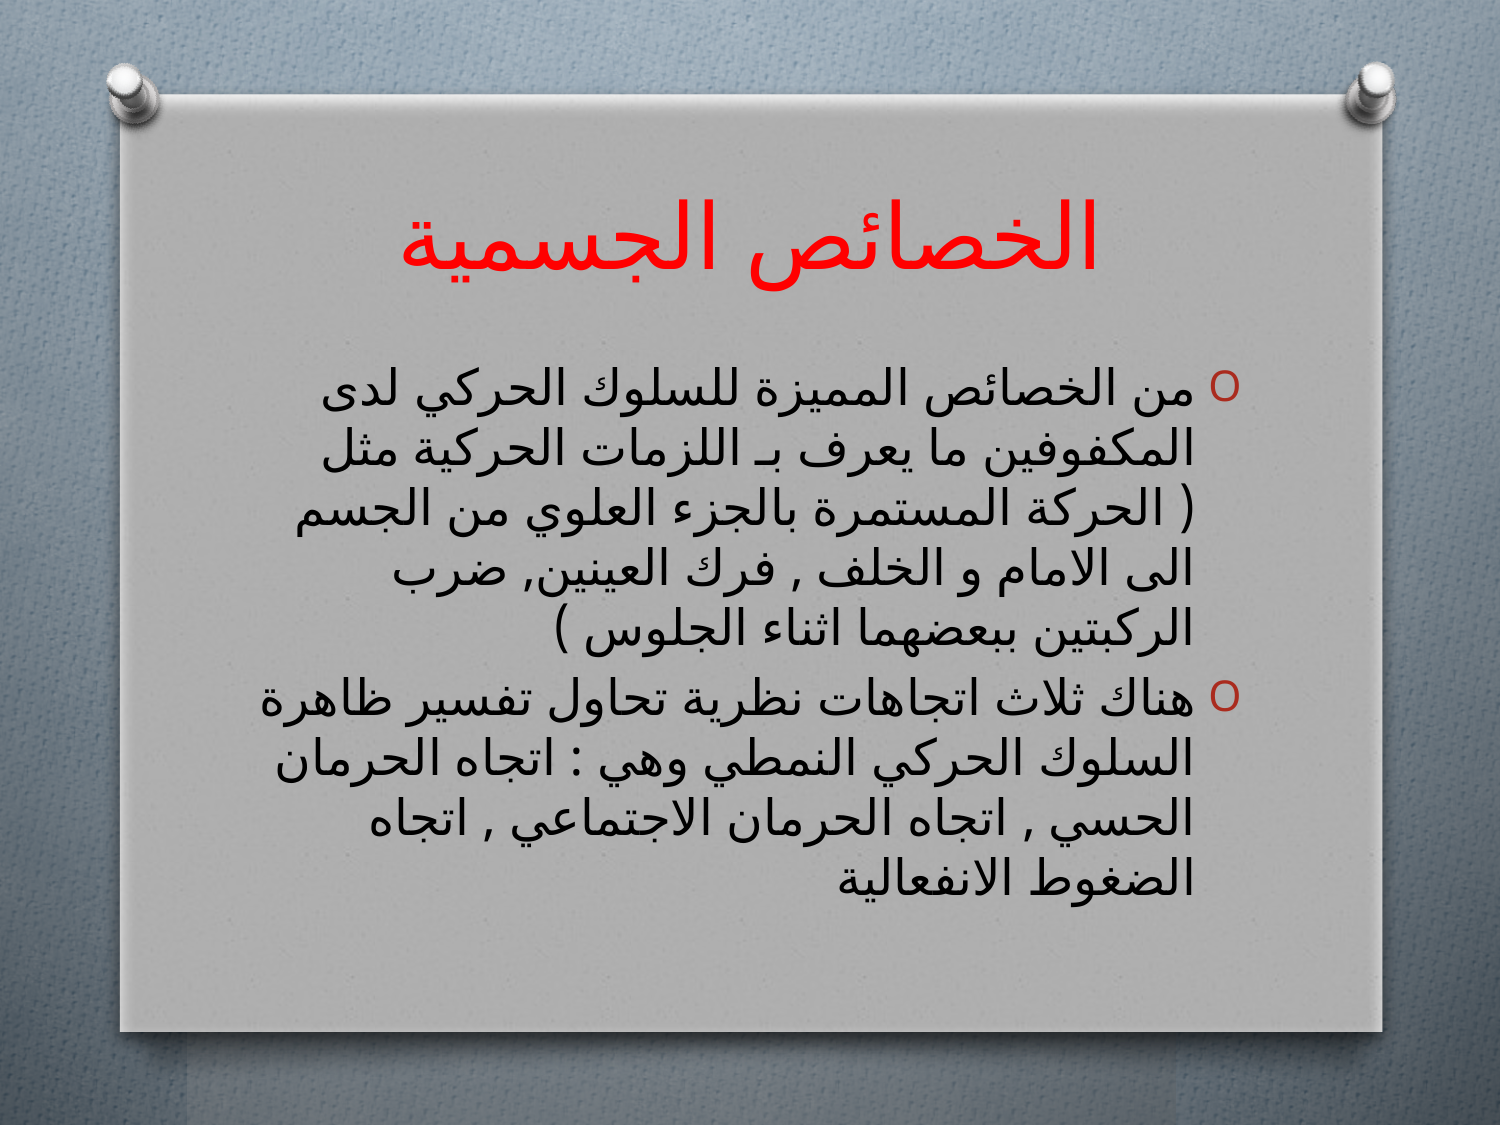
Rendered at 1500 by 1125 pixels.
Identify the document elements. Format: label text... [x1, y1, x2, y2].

list من الخصائص المميزة للسلوك الحركي لدى المكفوفين ما يعرف بـ اللزمات الحركية مثل ( الحركة المستمرة بالجزء العلوي من الجسم الى الامام و الخلف , فرك العينين, ضرب الركبتين ببعضهما اثناء الجلوس ) هناك ثلاث اتجاهات نظرية تحاول تفسير ظاهرة السلوك الحركي النمطي وهي : اتجاه الحرمان الحسي , اتجاه الحرمان الاجتماعي , اتجاه الضغوط الانفعالية [240, 347, 1257, 939]
title الخصائص الجسمية [179, 134, 1323, 332]
picture [75, 29, 198, 153]
picture [1317, 35, 1439, 156]
